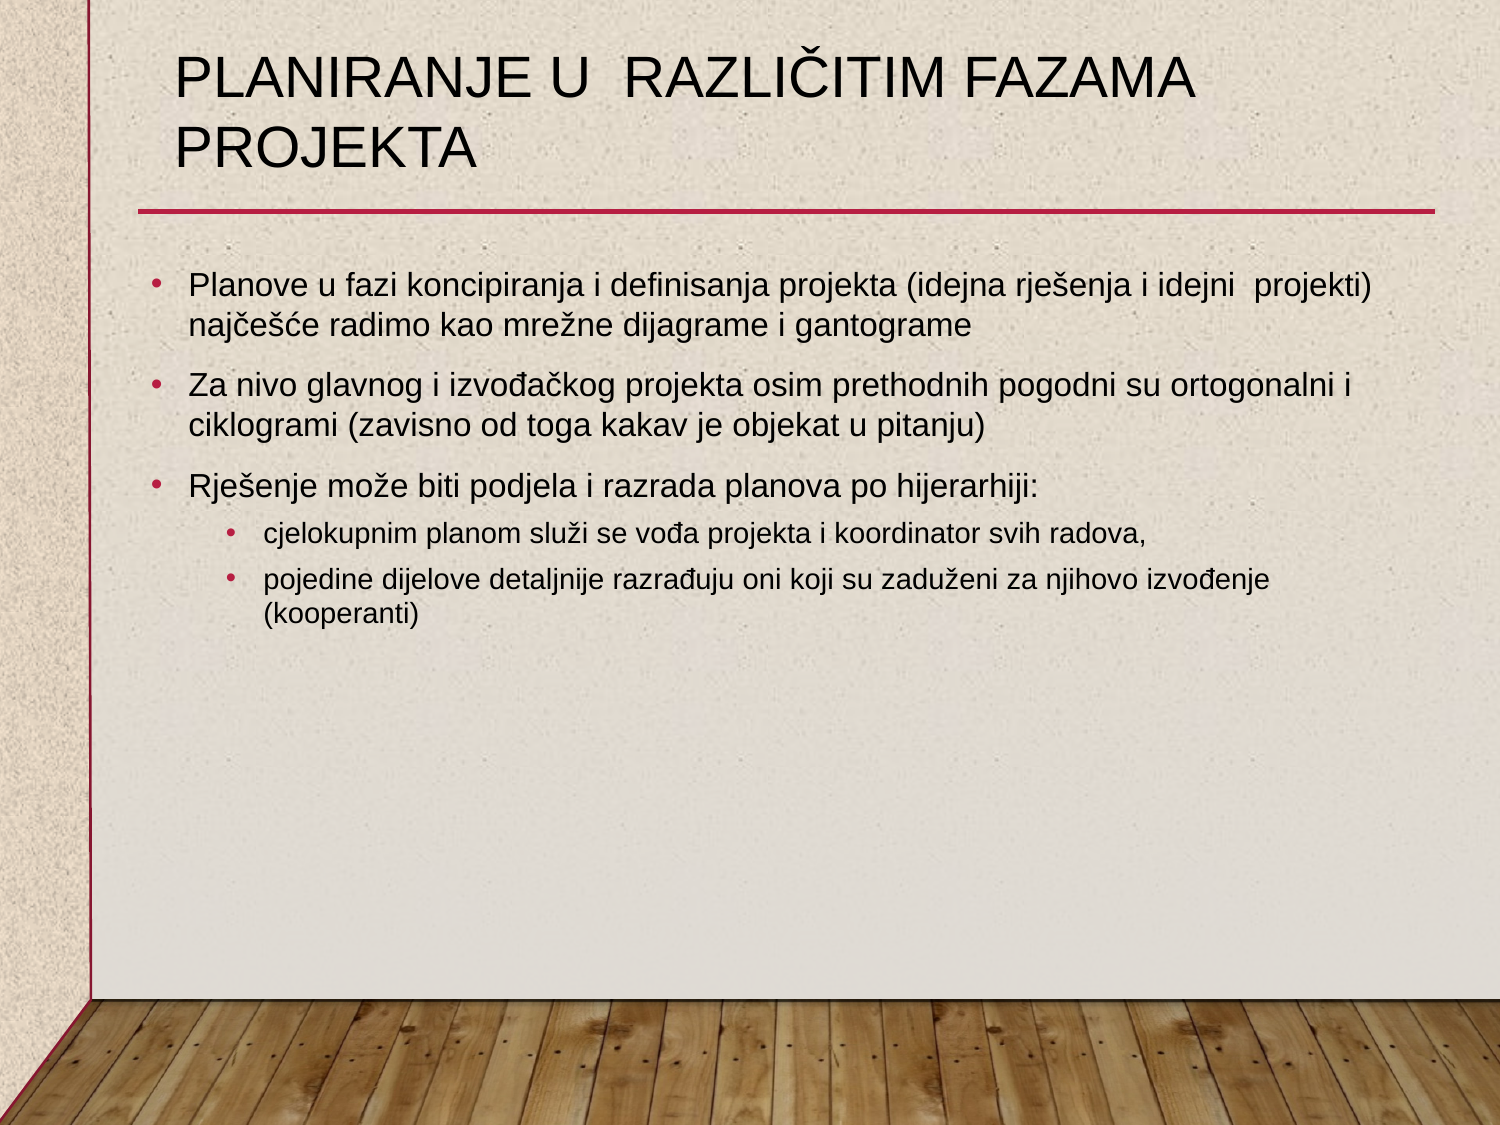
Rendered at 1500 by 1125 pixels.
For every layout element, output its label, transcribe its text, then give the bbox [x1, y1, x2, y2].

list Planove u fazi koncipiranja i definisanja projekta (idejna rješenja i idejni projekti) najčešće radimo kao mrežne dijagrame i gantograme Za nivo glavnog i izvođačkog projekta osim prethodnih pogodni su ortogonalni i ciklogrami (zavisno od toga kakav je objekat u pitanju) Rješenje može biti podjela i razrada planova po hijerarhiji: cjelokupnim planom služi se vođa projekta i koordinator svih radova, pojedine dijelove detaljnije razrađuju oni koji su zaduženi za njihovo izvođenje (kooperanti) [135, 255, 1436, 976]
picture [0, 999, 1500, 1125]
picture [91, 0, 1500, 395]
title PLANIRANJE U RAZLIČITIM FAZAMA PROJEKTA [159, 32, 1412, 205]
